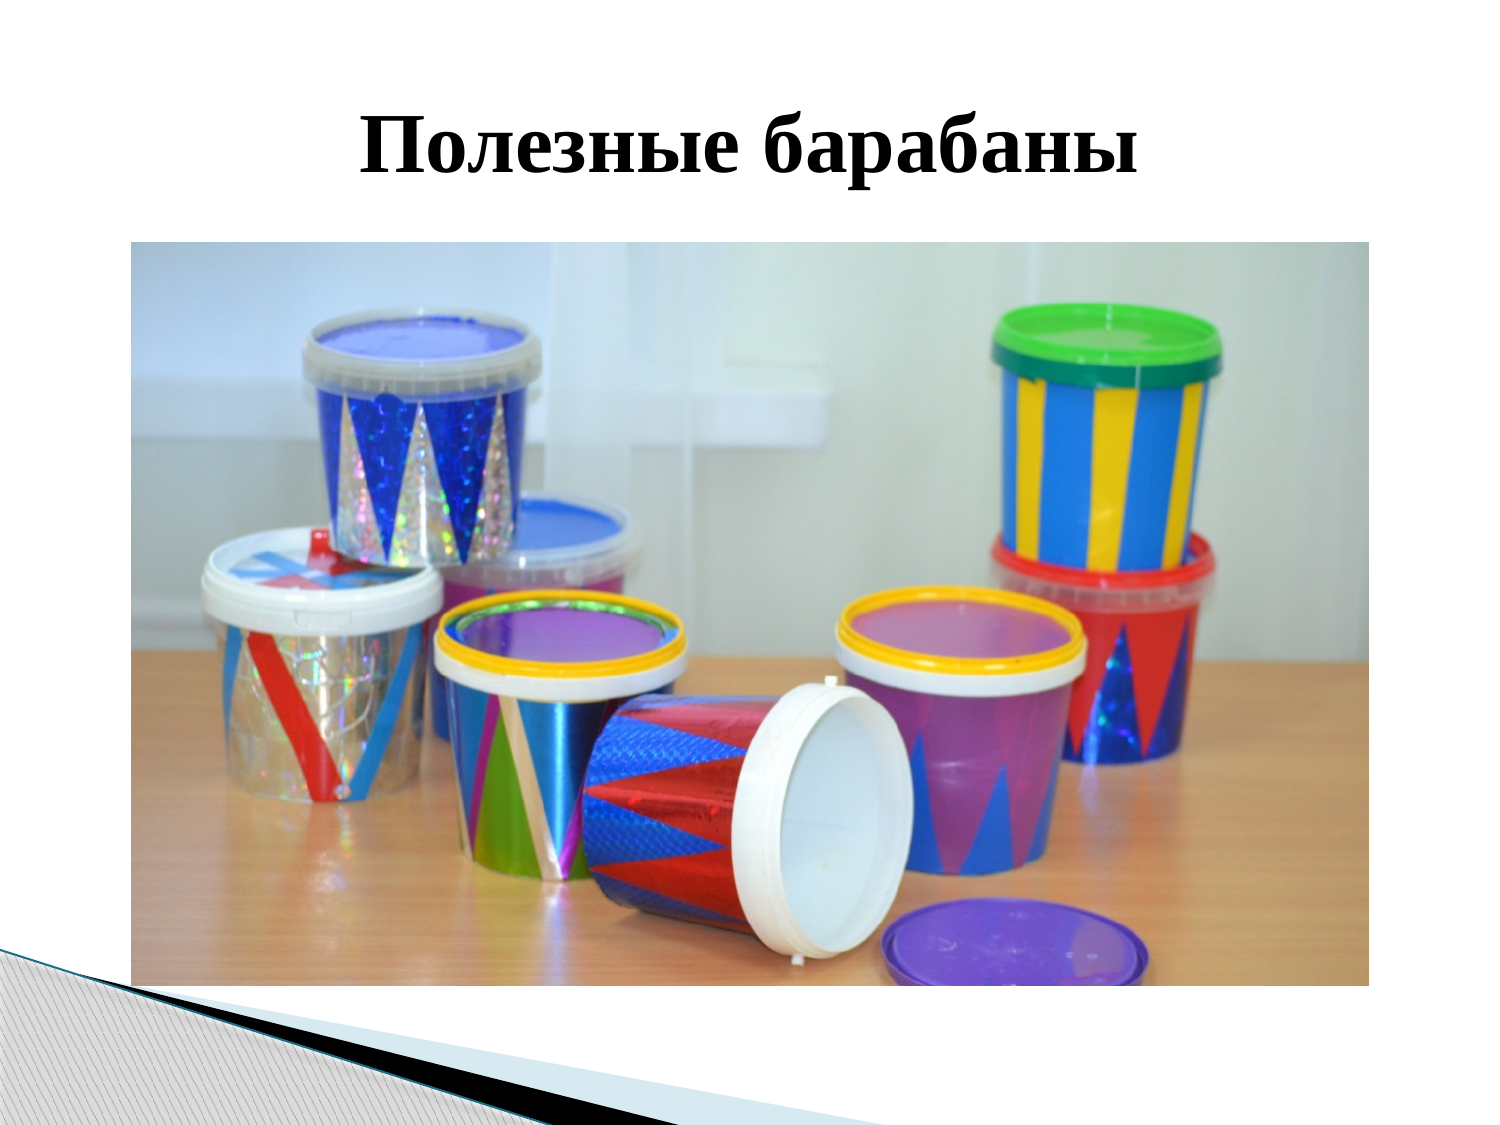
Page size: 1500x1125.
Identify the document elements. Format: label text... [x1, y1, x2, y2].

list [131, 242, 1369, 986]
title Полезные барабаны [75, 45, 1425, 233]
